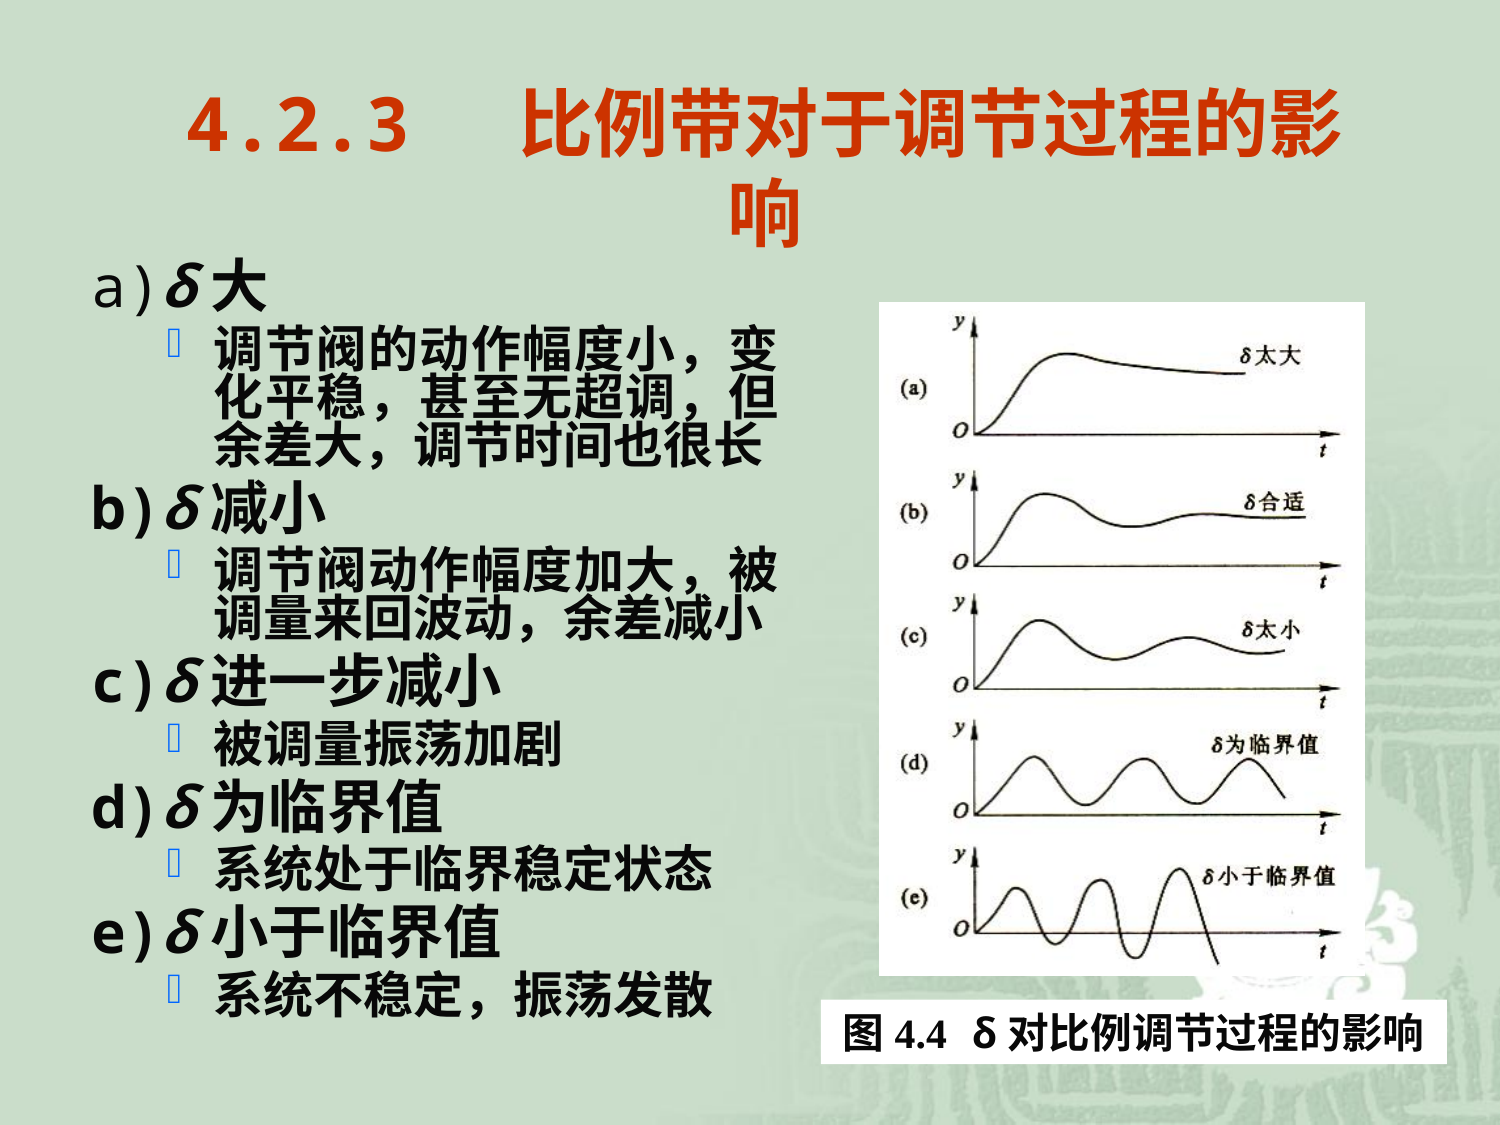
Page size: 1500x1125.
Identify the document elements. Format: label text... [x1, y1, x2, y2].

slide_number 26 [1074, 1024, 1451, 1103]
list a)δ大 调节阀的动作幅度小，变化平稳，甚至无超调，但余差大，调节时间也很长 b)δ减小 调节阀动作幅度加大，被调量来回波动，余差减小 c)δ进一步减小 被调量振荡加剧 d)δ为临界值 系统处于临界稳定状态 e)δ小于临界值 系统不稳定，振荡发散 [76, 255, 794, 1083]
title 4.2.3 比例带对于调节过程的影响 [165, 122, 1364, 212]
text_box 图4.4 δ对比例调节过程的影响 [820, 999, 1447, 1065]
picture [0, 0, 1500, 1125]
